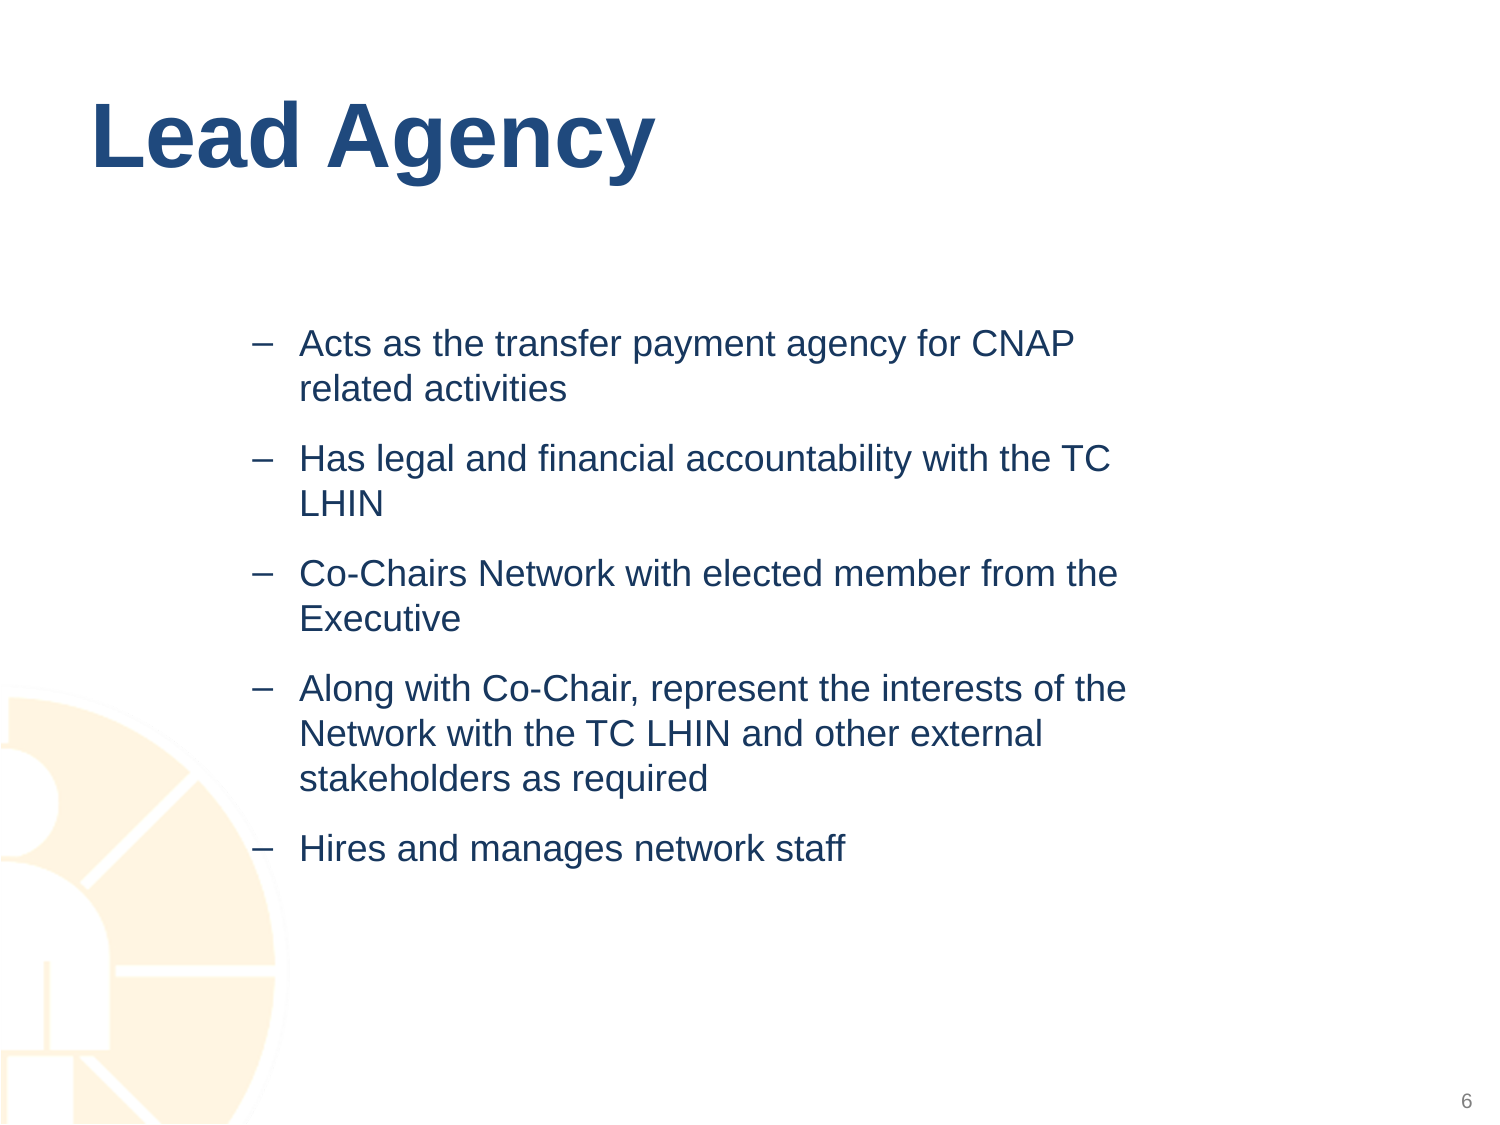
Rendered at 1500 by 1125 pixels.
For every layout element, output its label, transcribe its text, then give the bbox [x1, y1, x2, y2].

picture [0, 683, 291, 1125]
slide_number 6 [1362, 1074, 1488, 1125]
title Lead Agency [74, 37, 1426, 226]
text_box Acts as the transfer payment agency for CNAP related activities Has legal and financial accountability with the TC LHIN Co-Chairs Network with elected member from the Executive Along with Co-Chair, represent the interests of the Network with the TC LHIN and other external stakeholders as required Hires and manages network staff [162, 252, 1200, 962]
